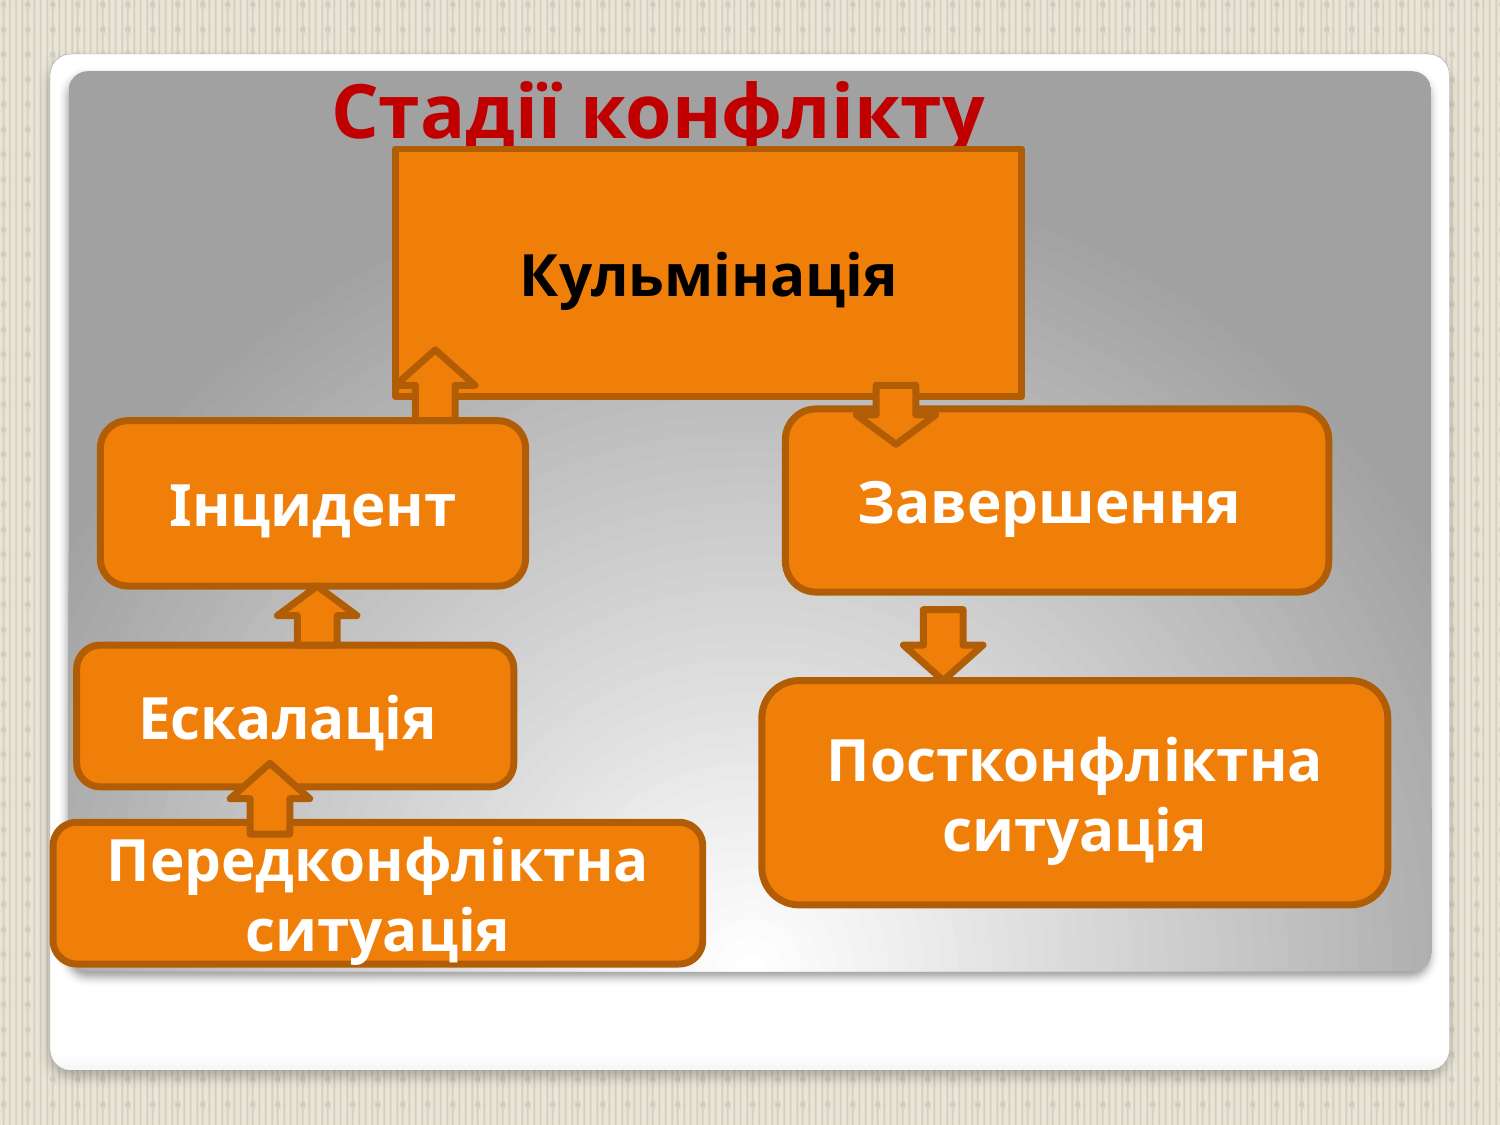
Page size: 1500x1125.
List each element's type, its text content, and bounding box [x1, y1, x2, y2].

text_box [852, 381, 940, 448]
text_box Інцидент [96, 417, 530, 590]
text_box [900, 606, 987, 685]
text_box Постконфліктна ситуація [758, 677, 1392, 909]
text_box [274, 582, 361, 649]
text_box Ескалація [73, 641, 518, 791]
text_box Кульмінація [392, 146, 1025, 400]
text_box [392, 346, 479, 425]
text_box [226, 759, 314, 838]
text_box Завершення [781, 405, 1333, 596]
title Стадії конфлікту [82, 42, 1425, 161]
text_box Передконфліктна ситуація [49, 818, 707, 968]
